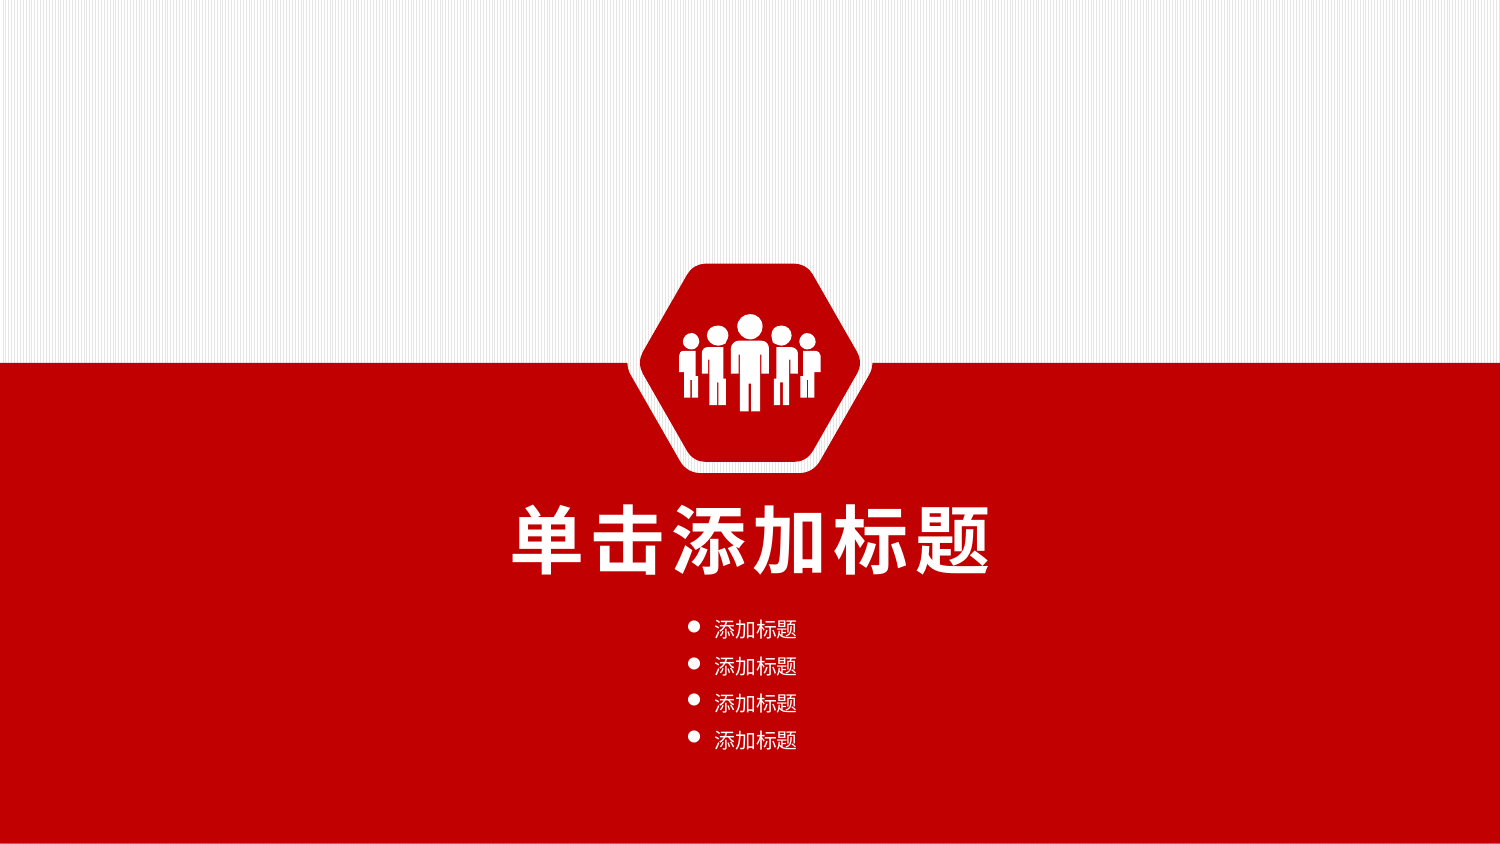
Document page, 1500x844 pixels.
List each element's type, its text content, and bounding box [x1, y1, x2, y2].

text_box [799, 333, 821, 398]
text_box [773, 347, 798, 406]
text_box [0, 361, 1500, 844]
text_box 添加标题 [686, 690, 878, 716]
text_box 添加标题 [686, 617, 878, 643]
text_box [706, 325, 729, 346]
text_box 添加标题 [686, 727, 878, 753]
text_box [701, 347, 726, 406]
text_box 单击添加标题 [486, 487, 1014, 589]
text_box [771, 325, 792, 346]
text_box [679, 333, 700, 398]
text_box 添加标题 [686, 653, 878, 679]
text_box [639, 263, 860, 462]
text_box [730, 314, 769, 412]
